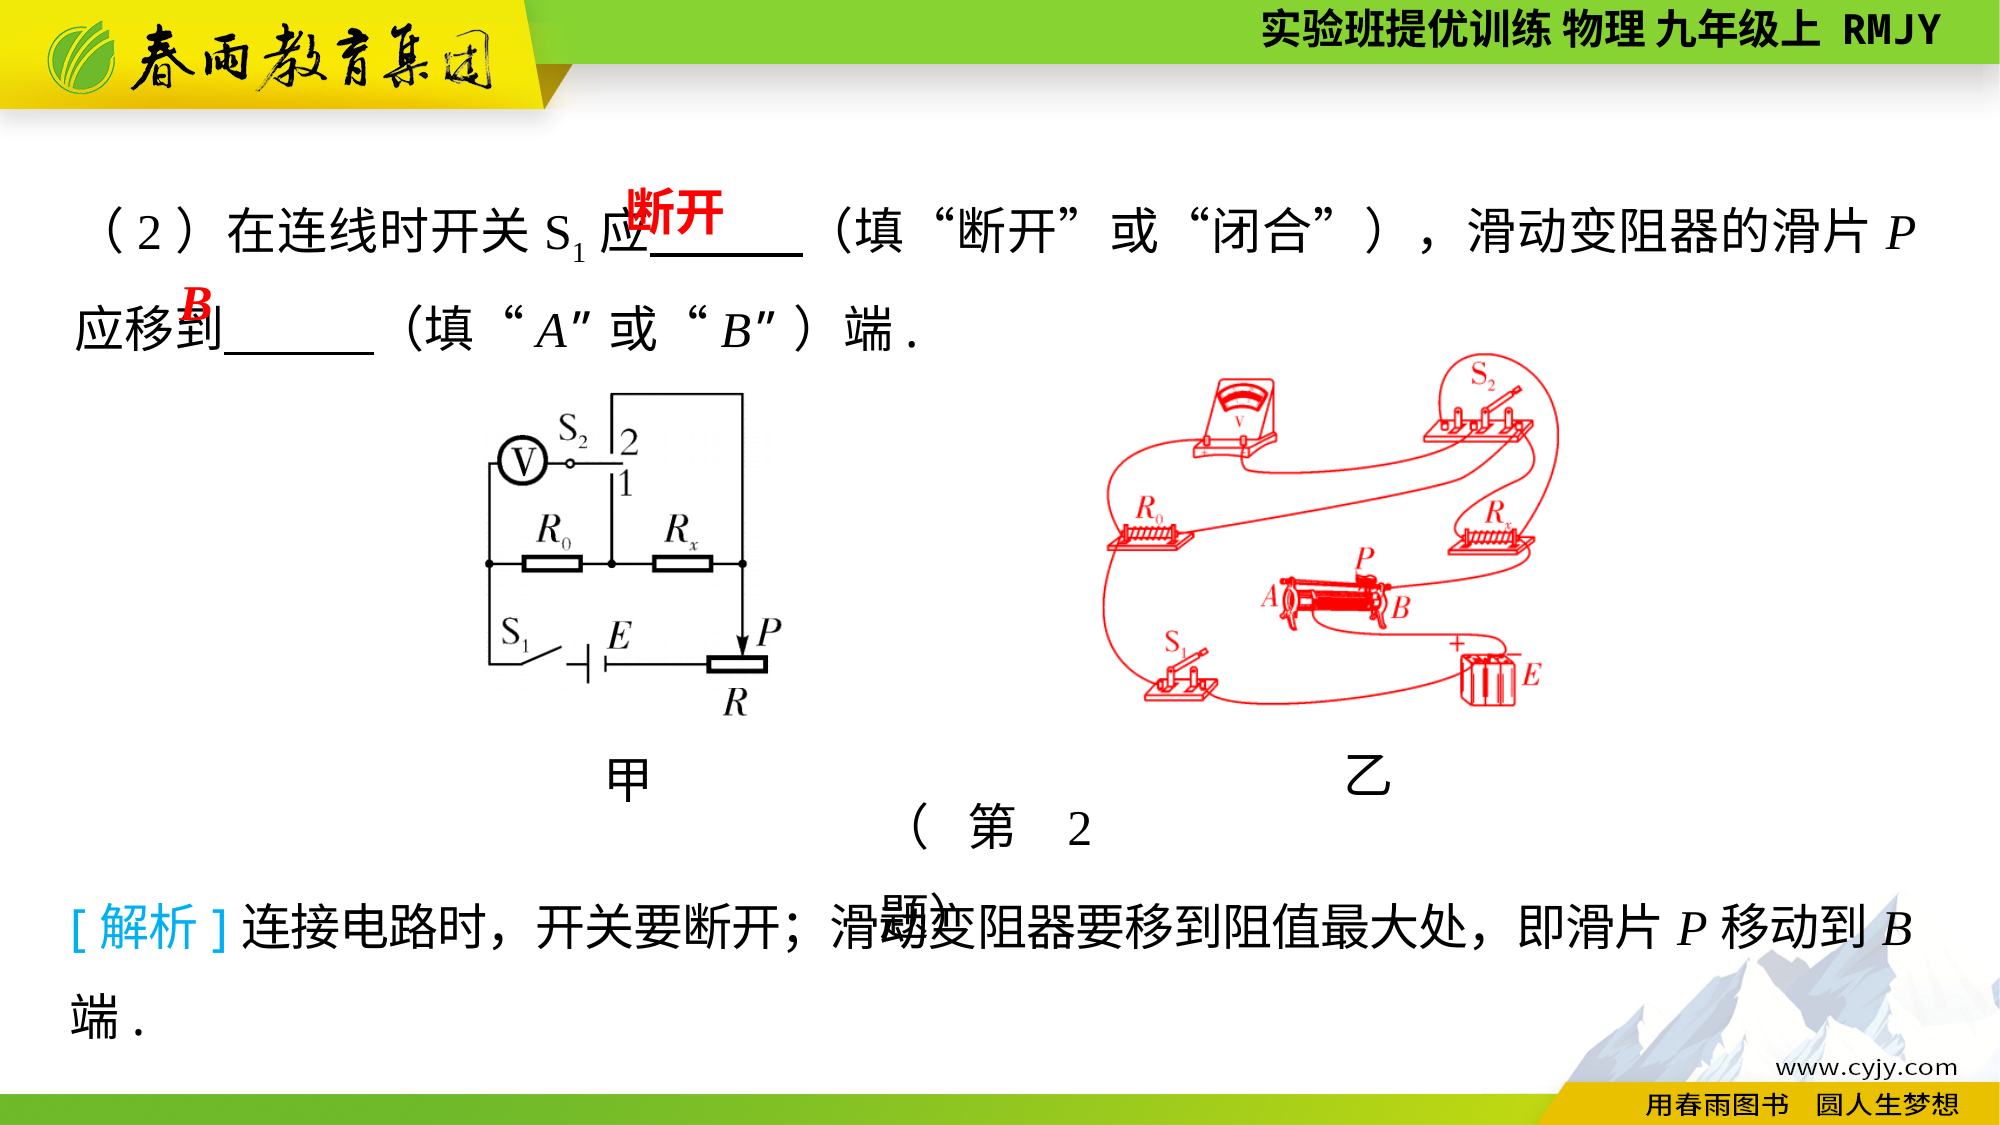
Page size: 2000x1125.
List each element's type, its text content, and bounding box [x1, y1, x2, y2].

text_box B [164, 263, 228, 338]
list （2）在连线时开关S1应 （填“断开”或“闭合”），滑动变阻器的滑片P应移到 （填“A”或“B”）端. [59, 157, 1944, 355]
text_box （第2题） [864, 758, 1120, 857]
text_box 乙 [1328, 719, 1409, 811]
text_box 甲 [588, 730, 669, 817]
text_box 断开 [611, 172, 741, 248]
text_box [解析]连接电路时，开关要断开；滑动变阻器要移到阻值最大处，即滑片P移动到B端. [54, 857, 1939, 1053]
picture [0, 0, 2000, 1125]
